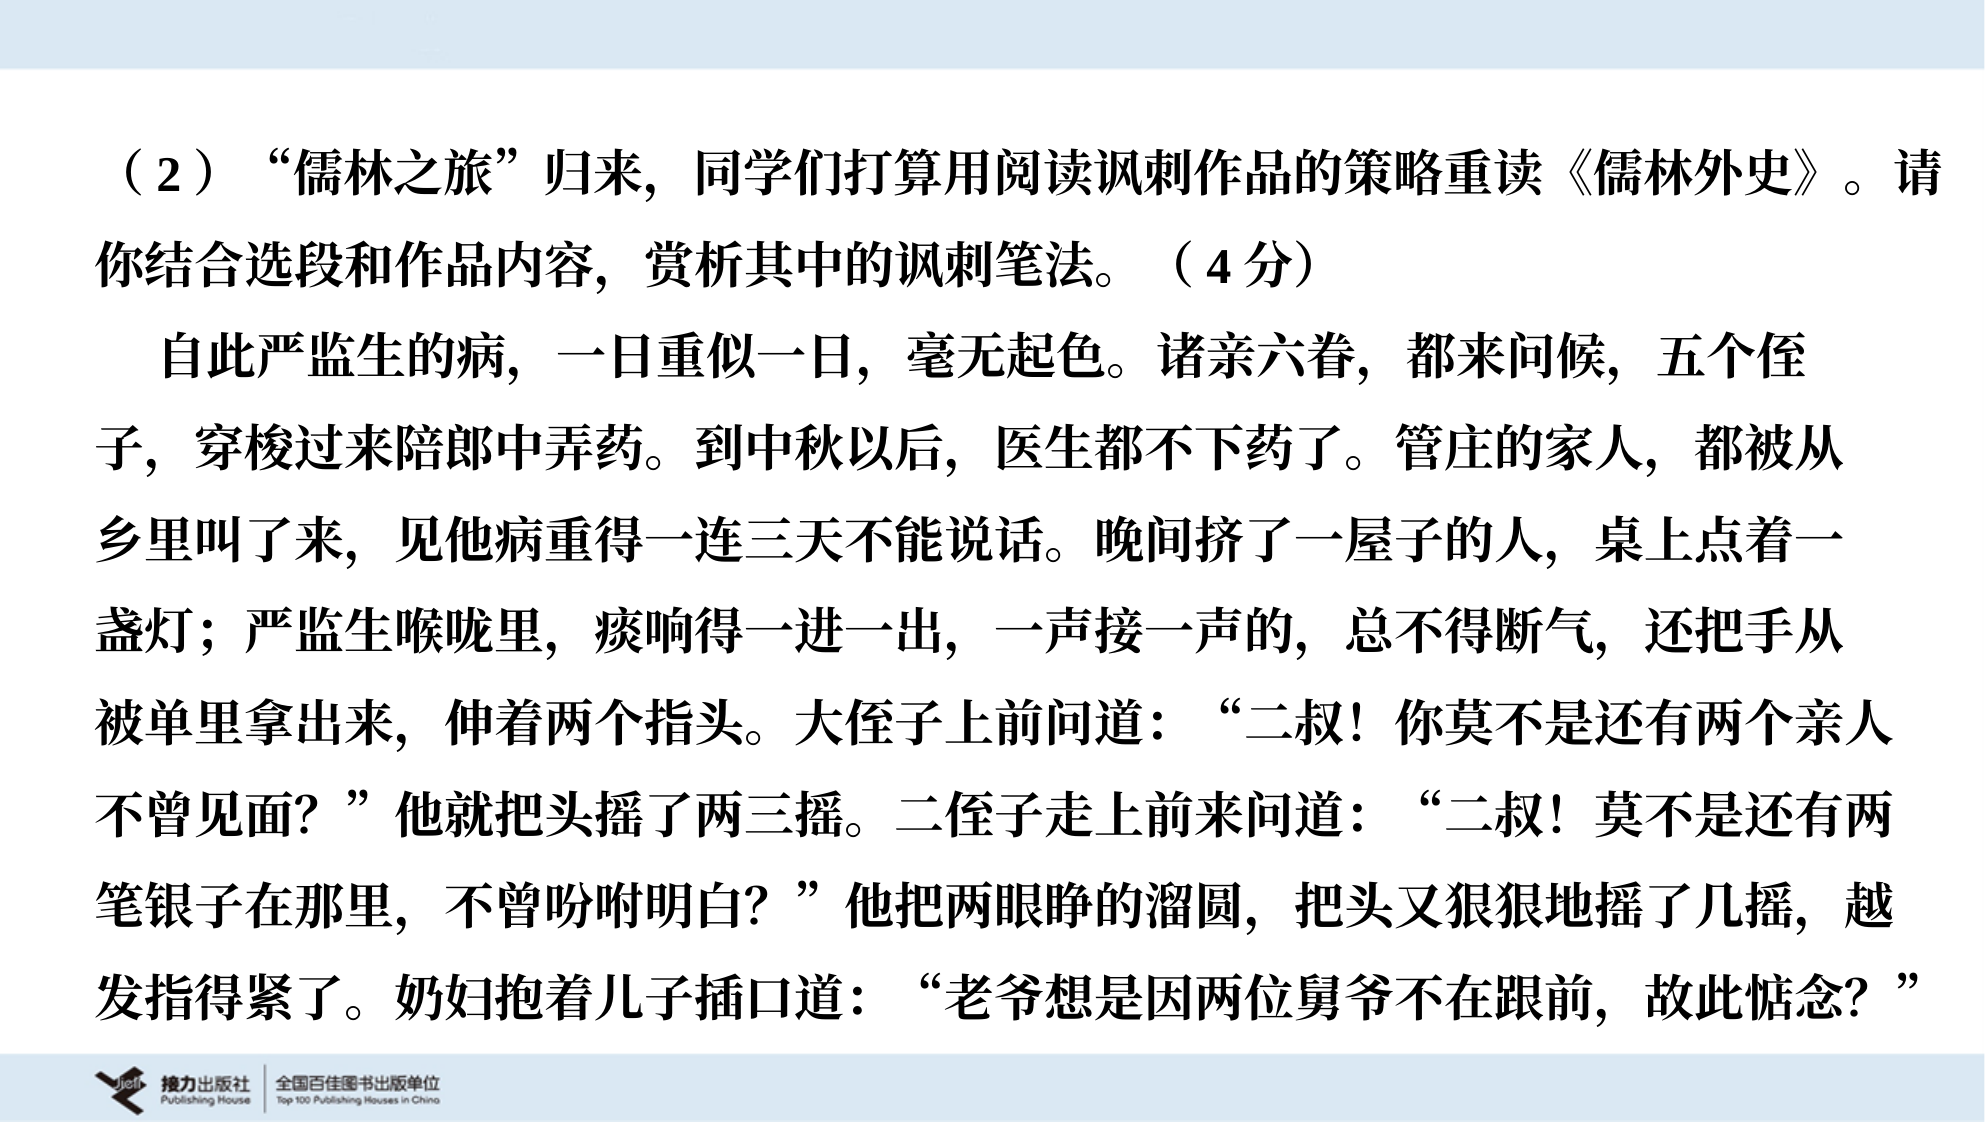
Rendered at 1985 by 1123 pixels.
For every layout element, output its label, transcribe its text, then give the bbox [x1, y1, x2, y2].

picture [0, 0, 1985, 1122]
text_box （2）“儒林之旅”归来，同学们打算用阅读讽刺作品的策略重读《儒林外史》。请 你结合选段和作品内容，赏析其中的讽刺笔法。（4分） 自此严监生的病，一日重似一日，毫无起色。诸亲六眷，都来问候，五个侄 子，穿梭过来陪郎中弄药。到中秋以后，医生都不下药了。管庄的家人，都被从 乡里叫了来，见他病重得一连三天不能说话。晚间挤了一屋子的人，桌上点着一 盏灯；严监生喉咙里，痰响得一进一出，一声接一声的，总不得断气，还把手从 被单里拿出来，伸着两个指头。大侄子上前问道：“二叔！你莫不是还有两个亲人 不曾见面？”他就把头摇了两三摇。二侄子走上前来问道：“二叔！莫不是还有两 笔银子在那里，不曾吩咐明白？”他把两眼睁的溜圆，把头又狠狠地摇了几摇，越 发指得紧了。奶妇抱着儿子插口道：“老爷想是因两位舅爷不在跟前，故此惦念？” [94, 109, 1892, 1027]
